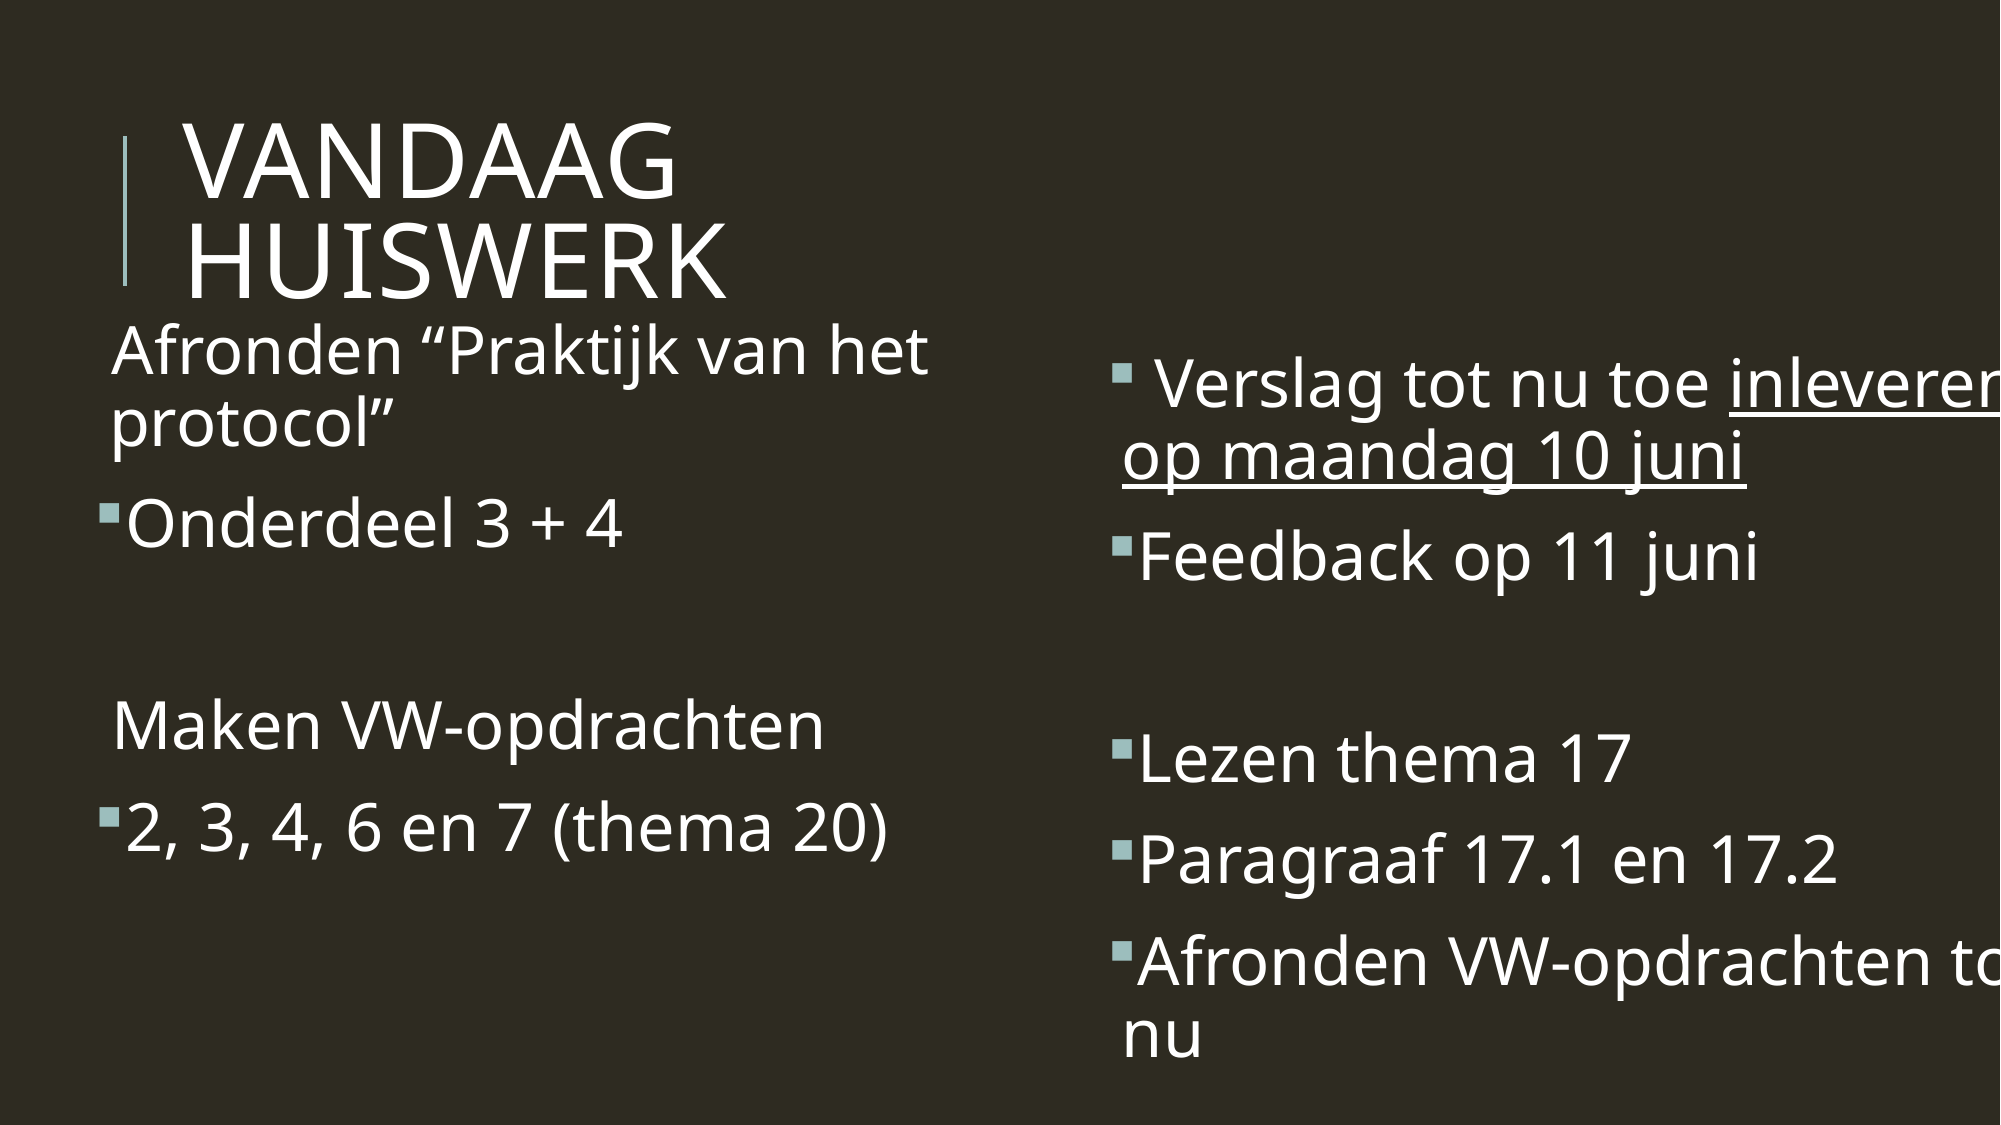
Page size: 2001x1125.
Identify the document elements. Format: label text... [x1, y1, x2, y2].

list Verslag tot nu toe inleveren op maandag 10 juni Feedback op 11 juni Lezen thema 17 Paragraaf 17.1 en 17.2 Afronden VW-opdrachten tot nu [1099, 341, 2000, 1125]
list Afronden “Praktijk van het protocol” Onderdeel 3 + 4 Maken VW-opdrachten 2, 3, 4, 6 en 7 (thema 20) [86, 309, 1139, 1110]
title Vandaag Huiswerk [168, 96, 1763, 341]
